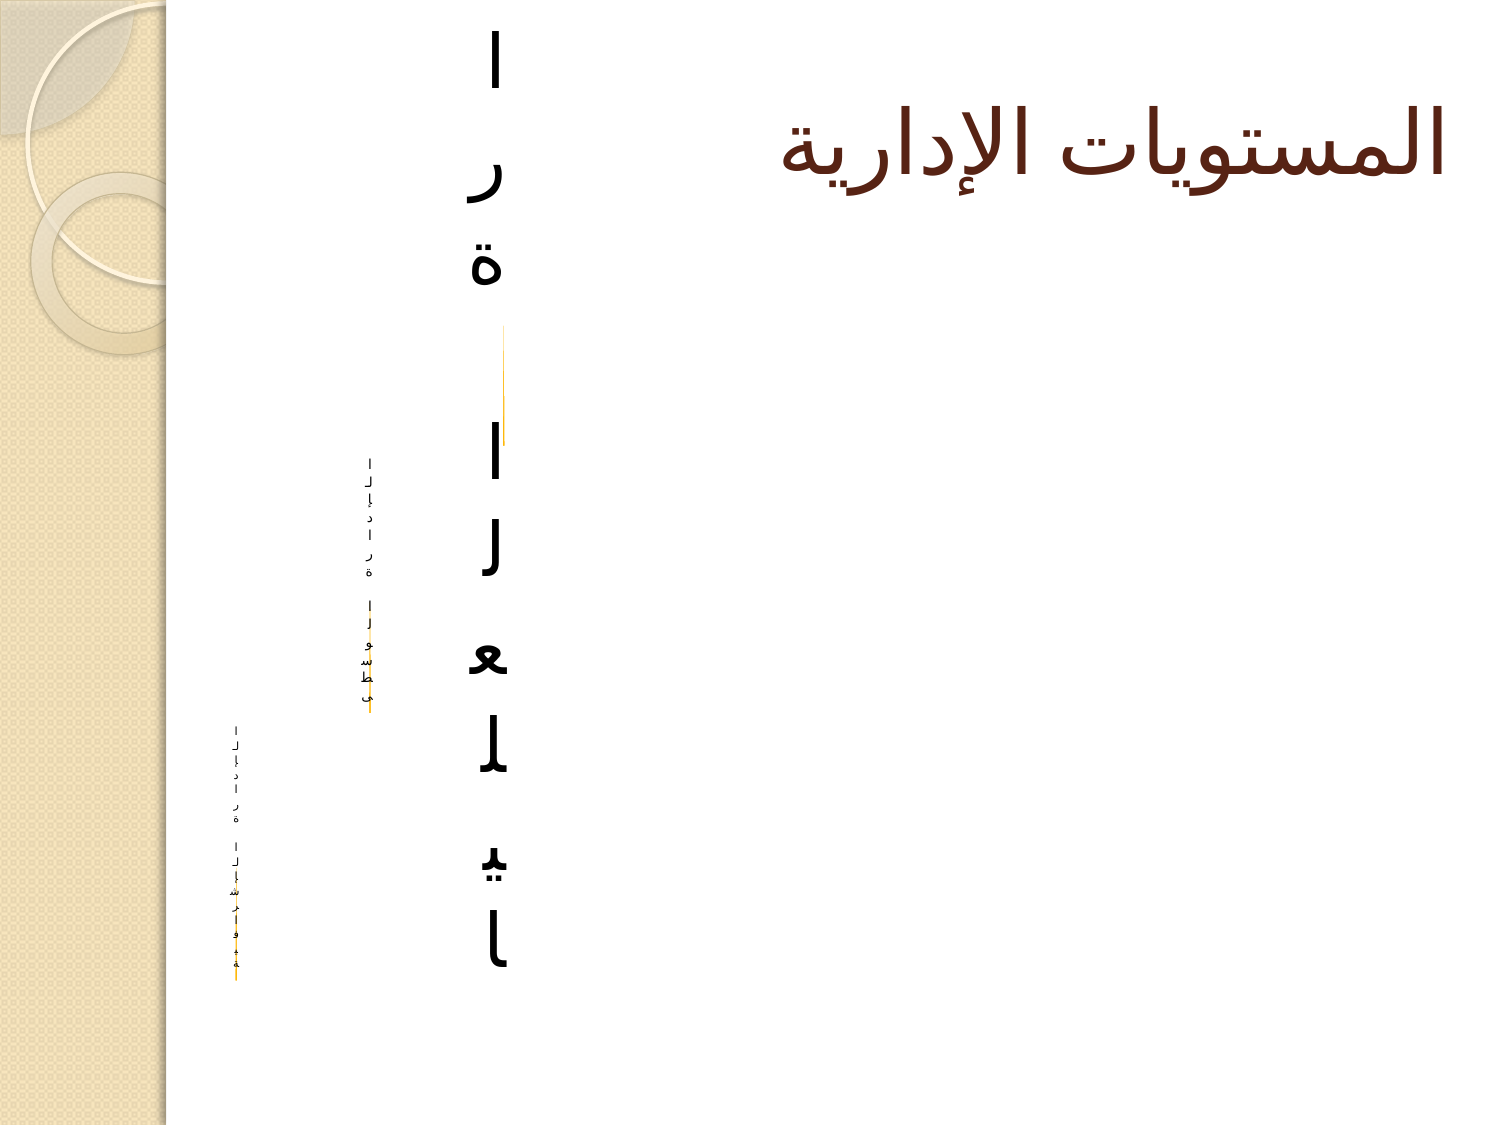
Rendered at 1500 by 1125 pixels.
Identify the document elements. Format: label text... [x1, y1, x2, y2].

title المستويات الإدارية [235, 45, 1466, 221]
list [235, 222, 1466, 1026]
